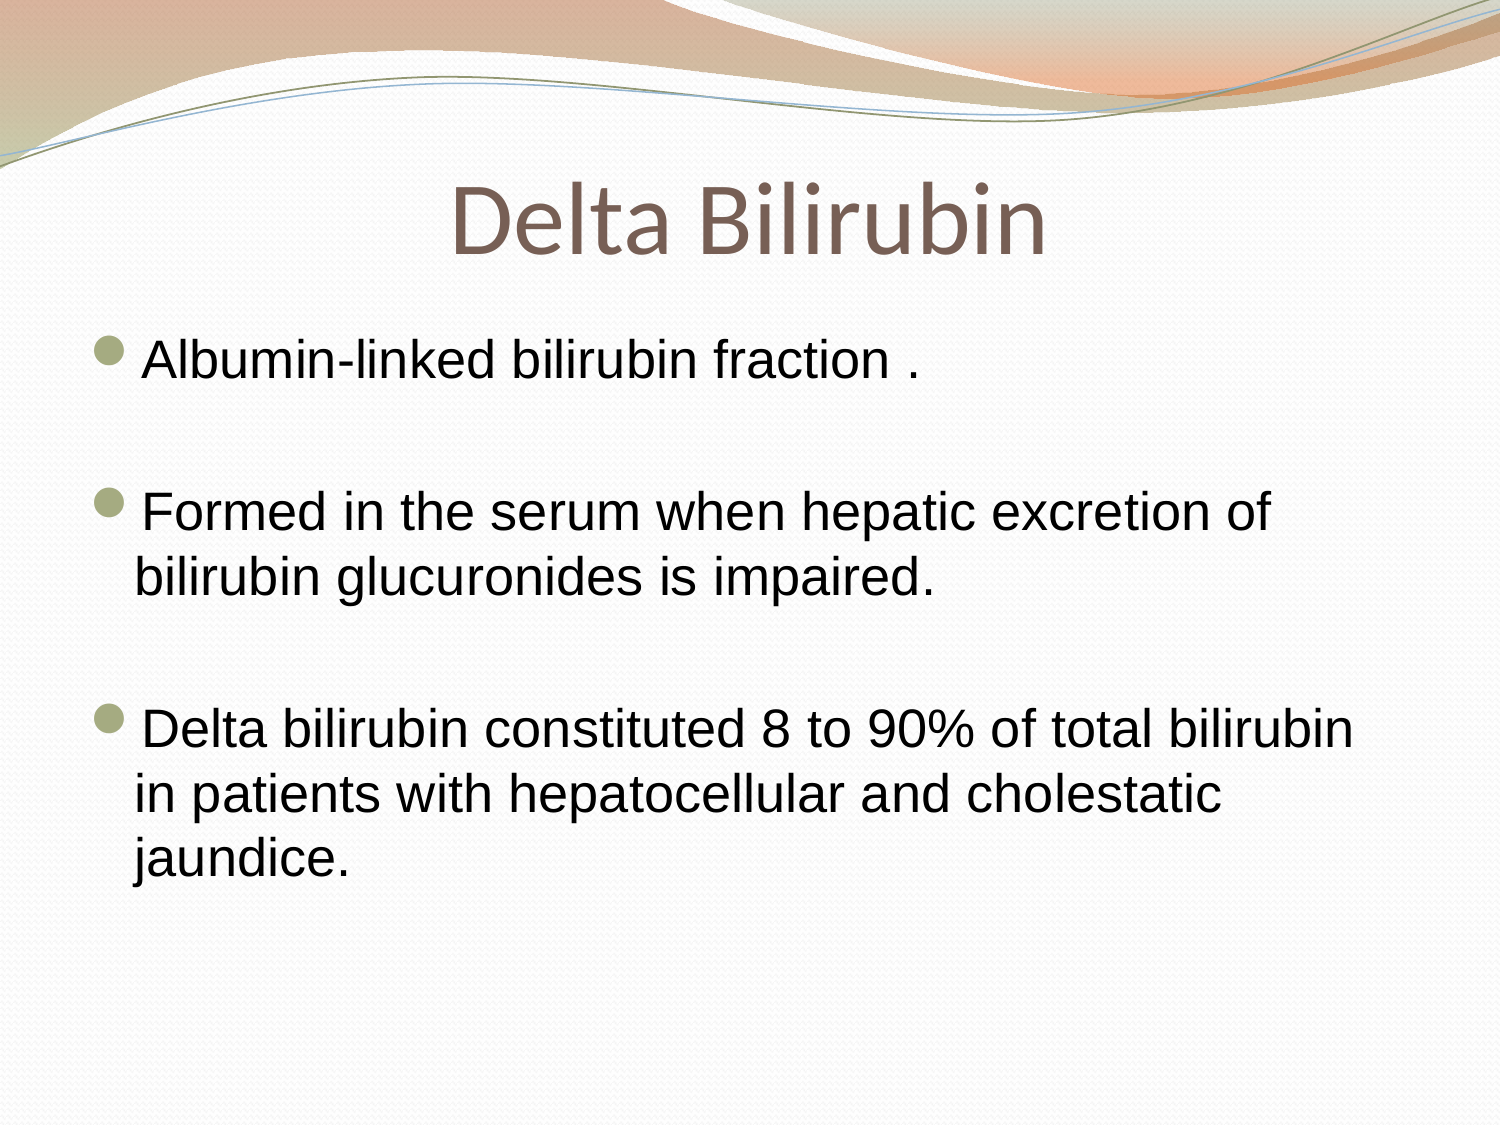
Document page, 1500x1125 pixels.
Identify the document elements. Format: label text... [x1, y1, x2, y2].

list Albumin-linked bilirubin fraction . Formed in the serum when hepatic excretion of bilirubin glucuronides is impaired. Delta bilirubin constituted 8 to 90% of total bilirubin in patients with hepatocellular and cholestatic jaundice. [75, 317, 1425, 1038]
title Delta Bilirubin [75, 115, 1425, 303]
